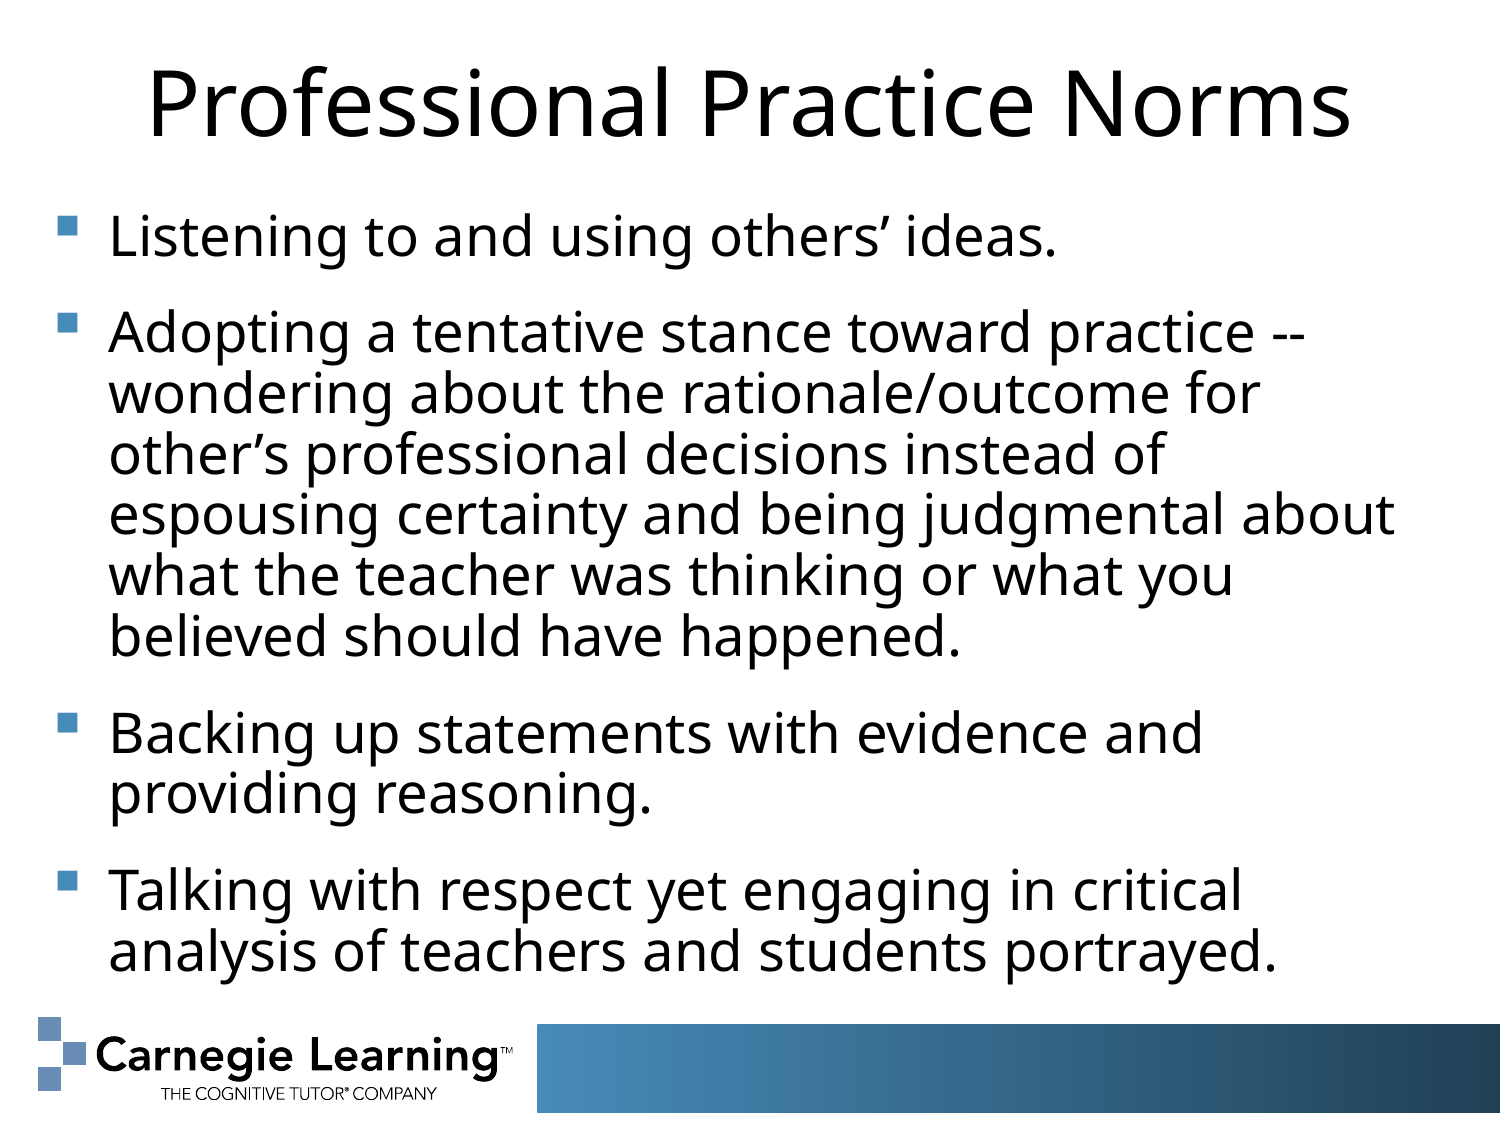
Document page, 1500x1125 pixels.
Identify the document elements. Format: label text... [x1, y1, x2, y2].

title Professional Practice Norms [37, 24, 1463, 176]
list Listening to and using others’ ideas. Adopting a tentative stance toward practice -- wondering about the rationale/outcome for other’s professional decisions instead of espousing certainty and being judgmental about what the teacher was thinking or what you believed should have happened. Backing up statements with evidence and providing reasoning. Talking with respect yet engaging in critical analysis of teachers and students portrayed. [37, 199, 1463, 1029]
